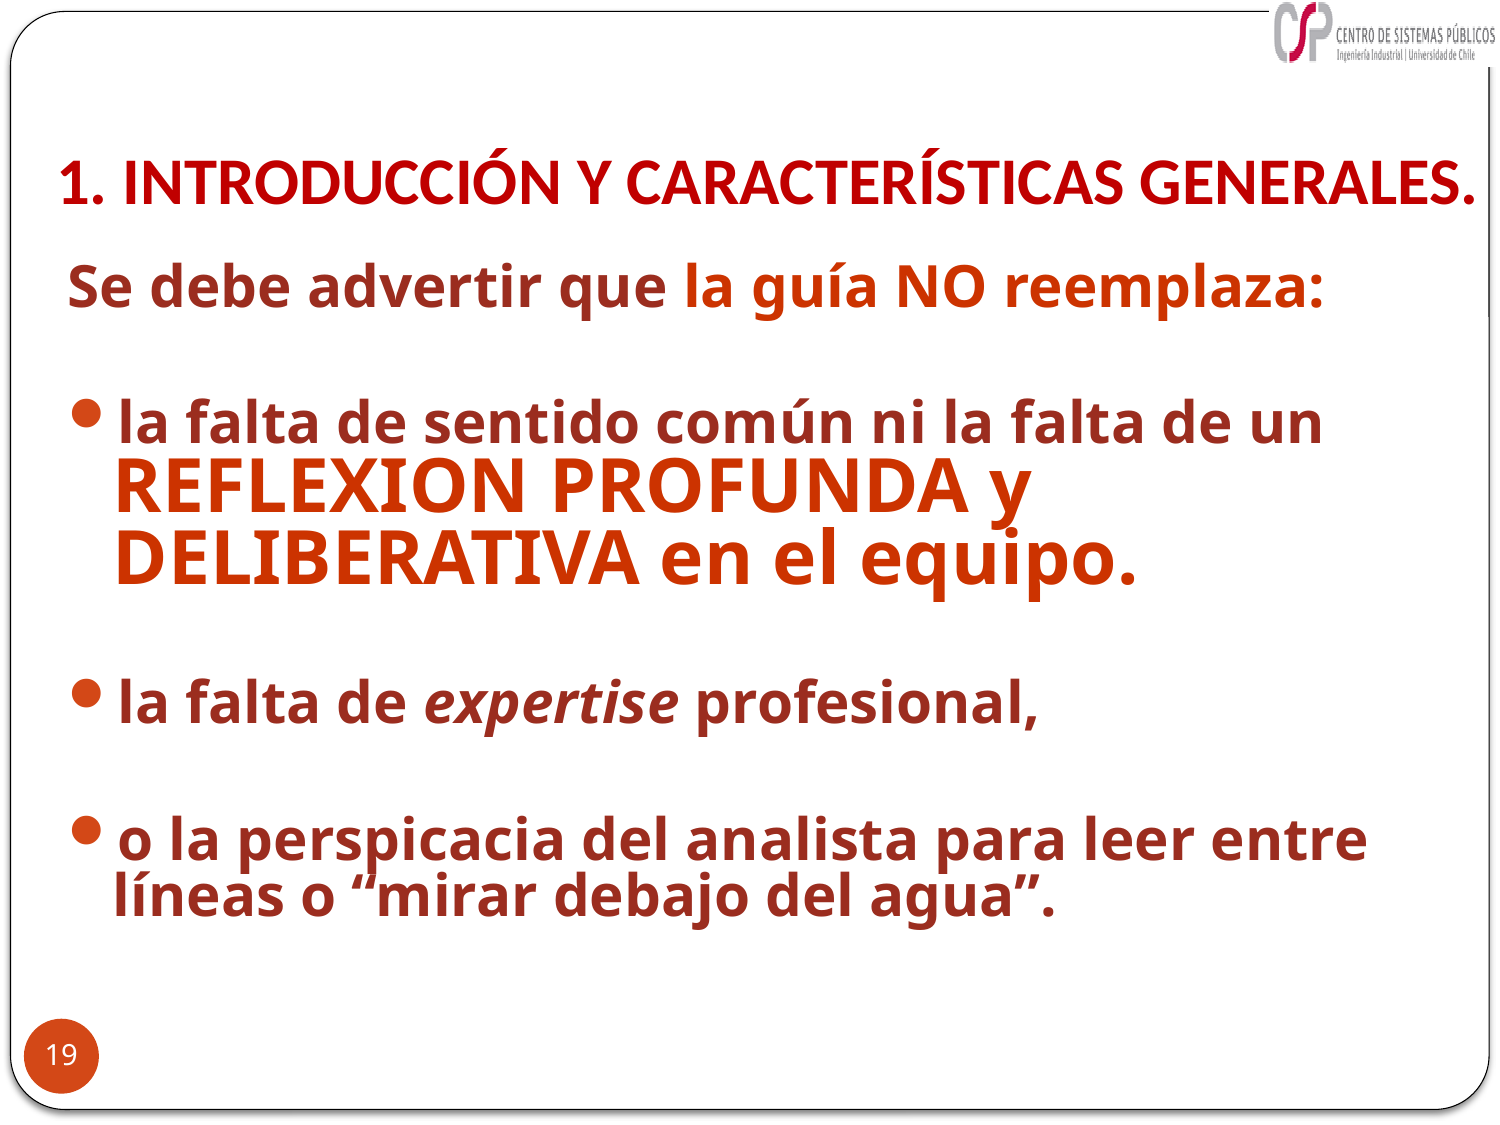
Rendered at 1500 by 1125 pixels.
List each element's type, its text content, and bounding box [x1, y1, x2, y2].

title 1. INTRODUCCIÓN Y CARACTERÍSTICAS GENERALES. [41, 45, 1500, 233]
picture [1269, 0, 1500, 67]
list Se debe advertir que la guía NO reemplaza: la falta de sentido común ni la falta de un REFLEXION PROFUNDA y DELIBERATIVA en el equipo. la falta de expertise profesional, o la perspicacia del analista para leer entre líneas o “mirar debajo del agua”. [53, 255, 1477, 998]
slide_number 19 [23, 1018, 99, 1094]
